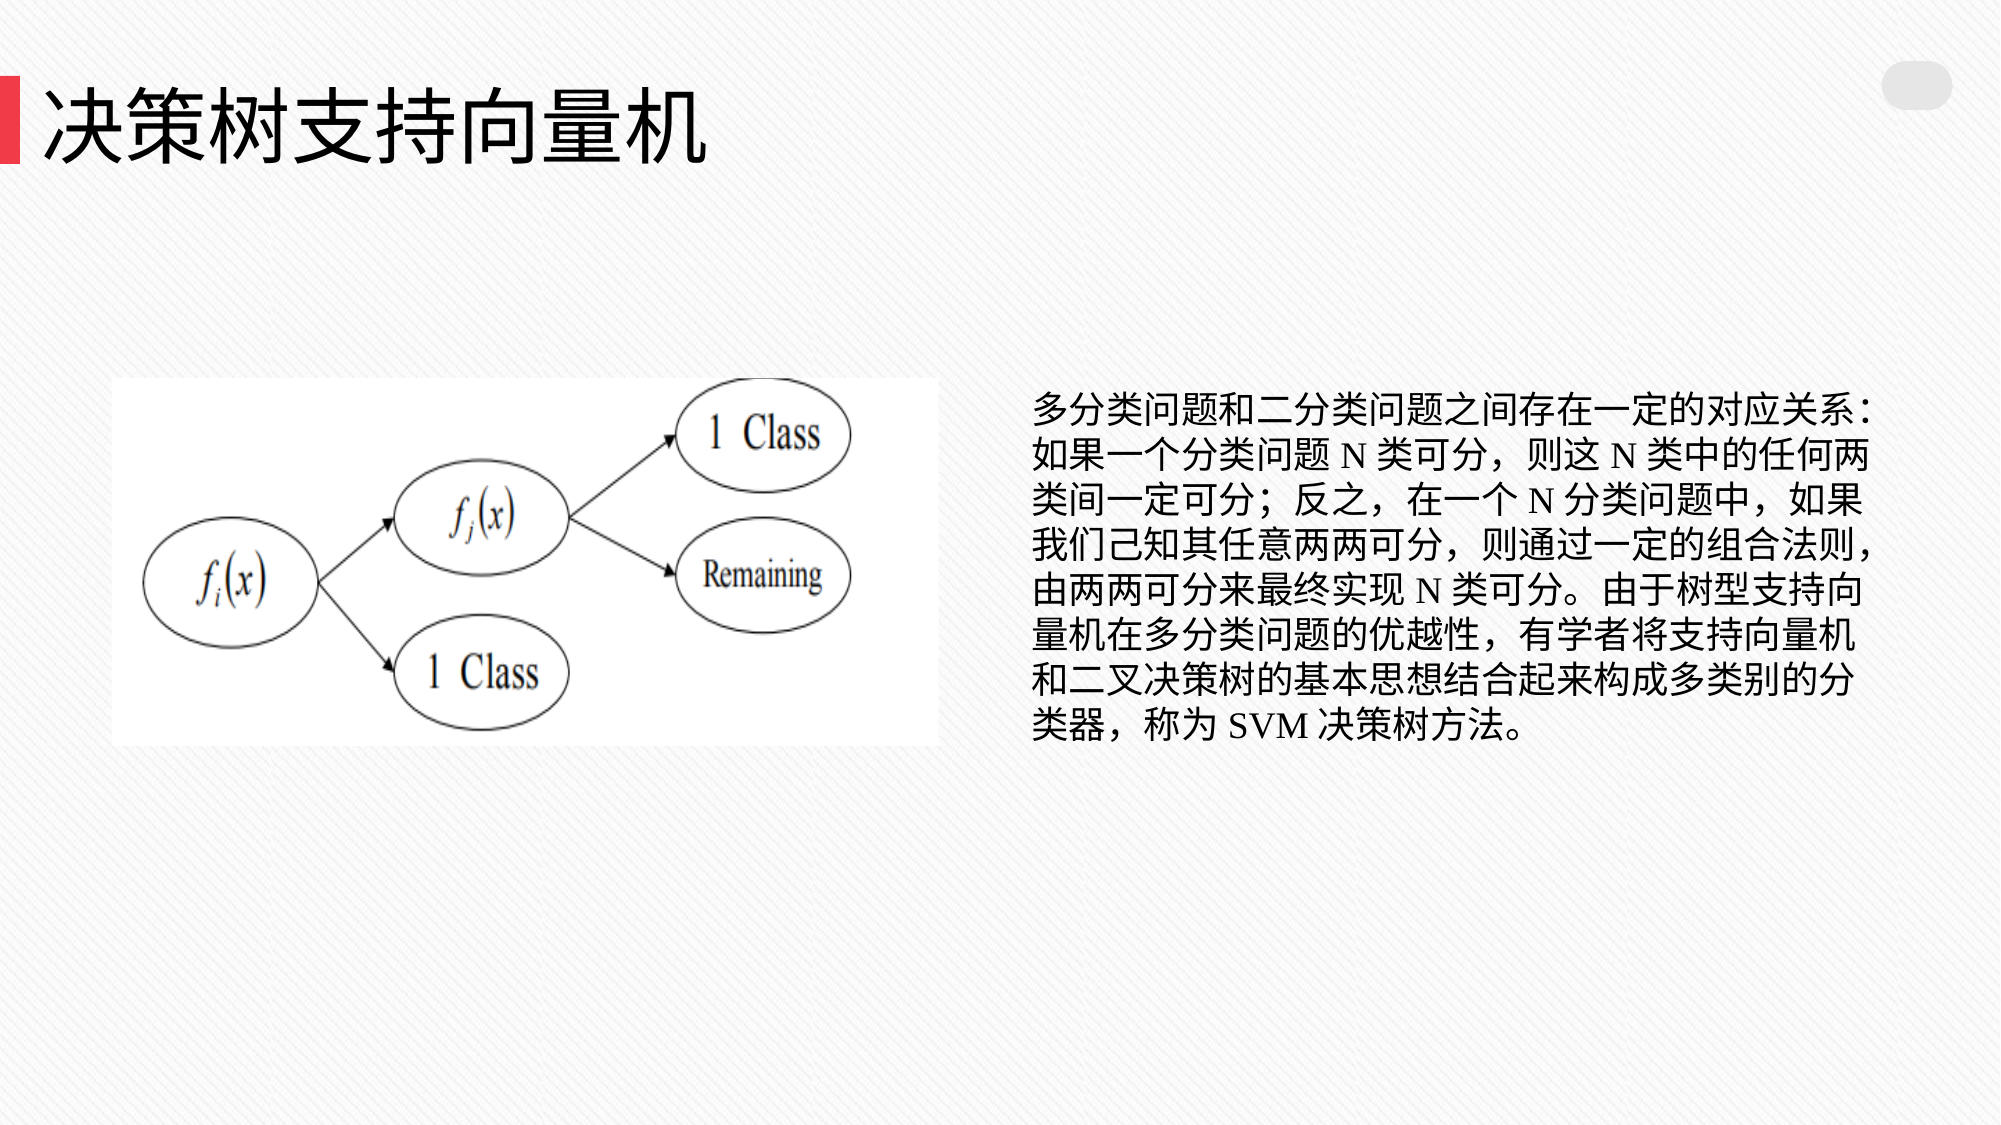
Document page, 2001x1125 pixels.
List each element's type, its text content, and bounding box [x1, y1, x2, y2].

picture [0, 0, 2001, 1125]
text_box 多分类问题和二分类问题之间存在一定的对应关系：如果一个分类问题N类可分，则这N类中的任何两类间一定可分；反之，在一个N分类问题中，如果我们己知其任意两两可分，则通过一定的组合法则，由两两可分来最终实现N类可分。由于树型支持向量机在多分类问题的优越性，有学者将支持向量机和二叉决策树的基本思想结合起来构成多类别的分类器，称为SVM决策树方法。 [1016, 378, 1908, 754]
list 决策树支持向量机 [41, 75, 1836, 186]
